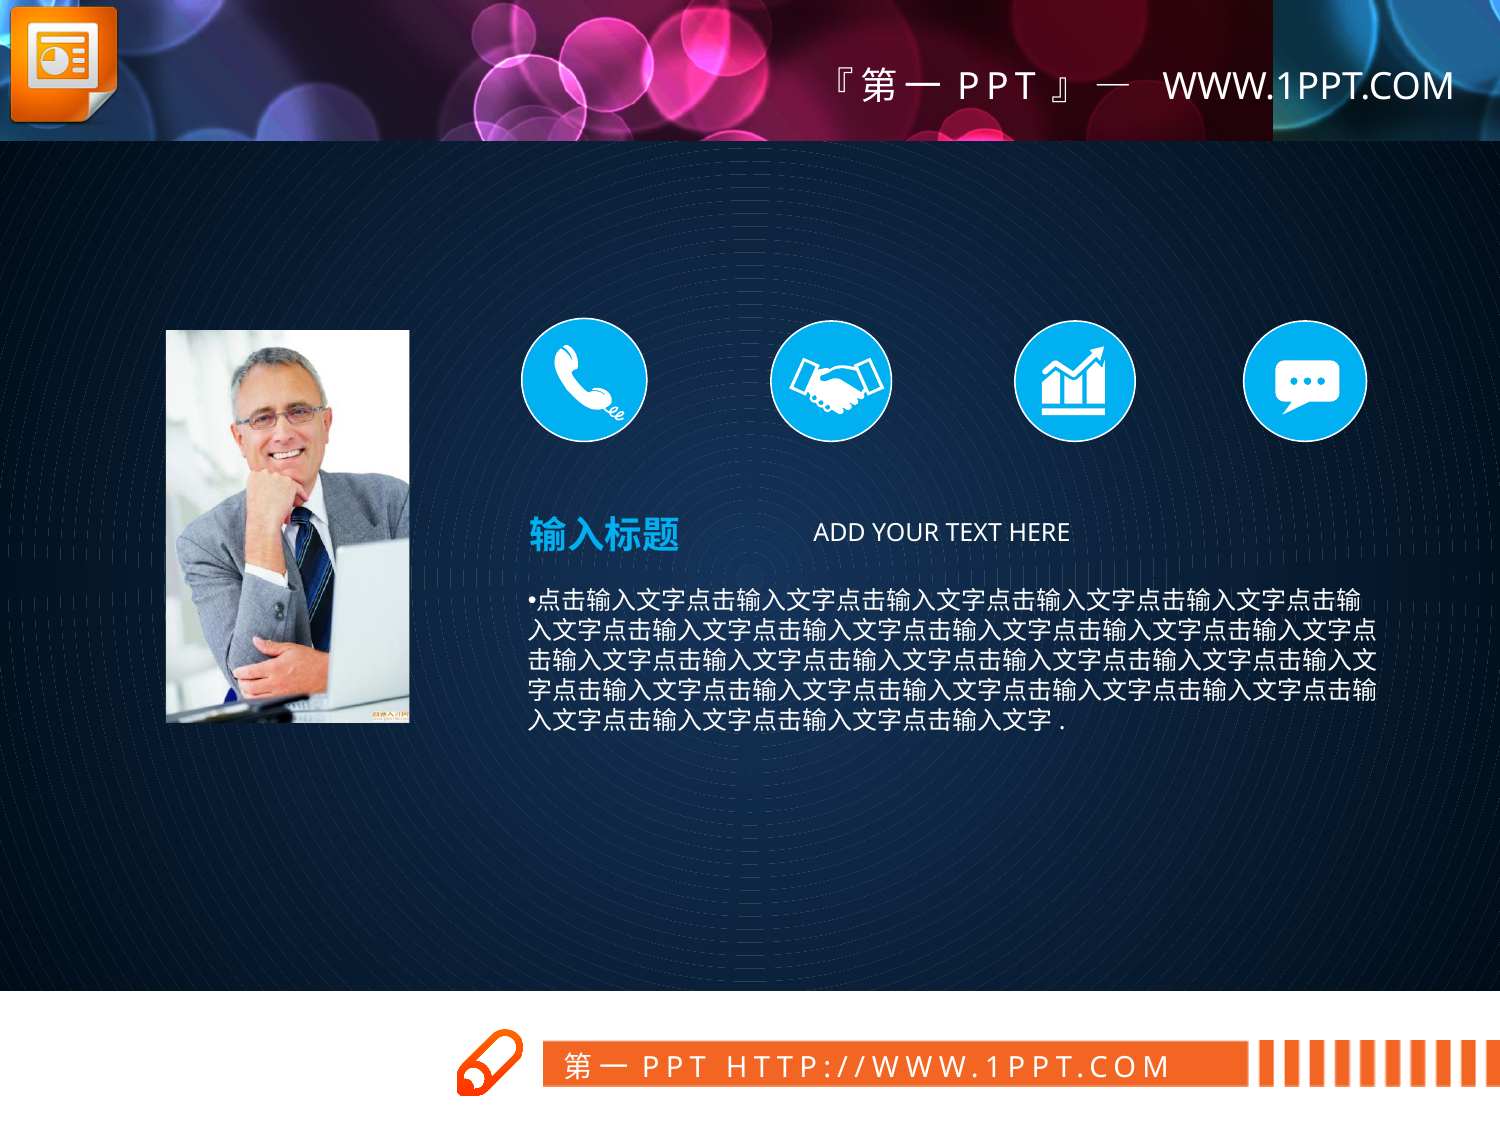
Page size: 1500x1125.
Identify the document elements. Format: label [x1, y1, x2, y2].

picture [0, 0, 1500, 141]
text_box [165, 293, 1394, 823]
picture [543, 1040, 1500, 1087]
